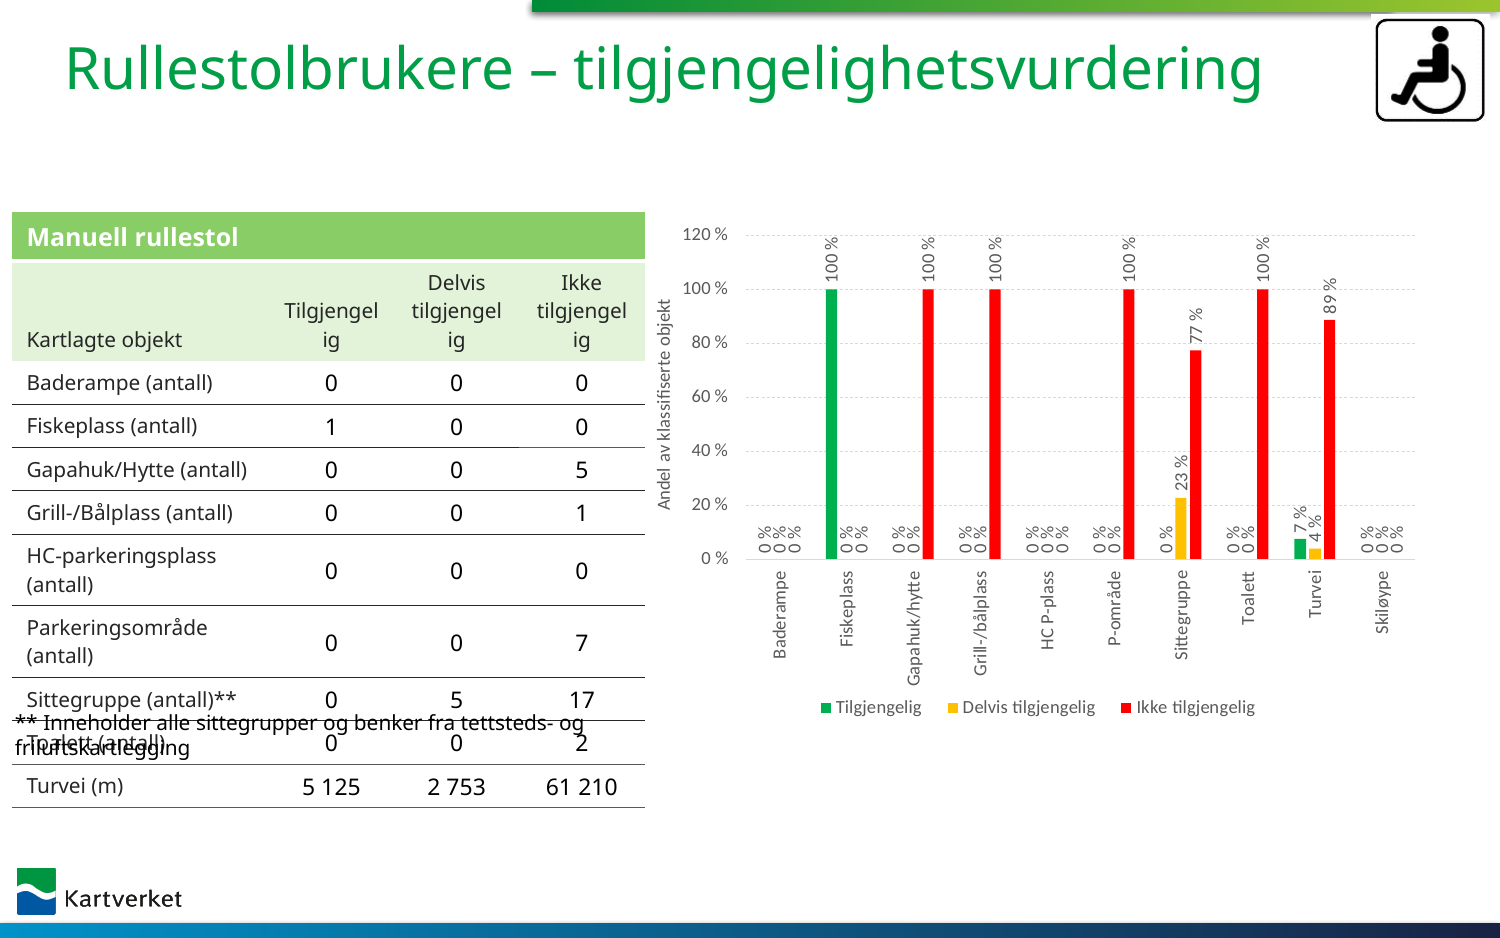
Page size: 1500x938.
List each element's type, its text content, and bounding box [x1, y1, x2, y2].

table_cell 5 [519, 448, 638, 490]
table_cell 0 [394, 448, 519, 490]
table_cell Delvis tilgjengelig [394, 263, 519, 361]
table_cell 0 [269, 606, 394, 677]
table_cell 0 [394, 606, 519, 677]
table_cell 0 [394, 361, 519, 404]
text_box Rullestolbrukere – tilgjengelighetsvurdering [49, 12, 1372, 109]
table_cell HC-parkeringsplass (antall) [12, 535, 269, 605]
table_cell Fiskeplass (antall) [12, 405, 269, 447]
table_cell 0 [519, 361, 638, 404]
table_cell Tilgjengelig [269, 263, 394, 361]
table_cell 0 [269, 361, 394, 404]
table_cell Gapahuk/Hytte (antall) [12, 448, 269, 490]
table_cell 17 [519, 678, 638, 702]
table_cell Baderampe (antall) [12, 361, 269, 404]
table_cell 0 [519, 535, 638, 605]
picture [643, 218, 1426, 728]
table_cell Grill-/Bålplass (antall) [12, 491, 269, 534]
text_box ** Inneholder alle sittegrupper og benker fra tettsteds- og friluftskartlegging [0, 702, 745, 768]
table_cell Turvei (m) [12, 768, 269, 807]
table_cell Kartlagte objekt [12, 263, 269, 361]
table_cell 5 [394, 678, 519, 702]
table_cell 1 [269, 405, 394, 447]
table_cell 0 [394, 491, 519, 534]
table_cell 2 753 [394, 768, 519, 807]
table_cell 0 [269, 535, 394, 605]
table_cell 7 [519, 606, 638, 677]
table_cell 0 [269, 448, 394, 490]
table_cell Ikke tilgjengelig [519, 263, 638, 361]
table_cell Sittegruppe (antall)** [12, 678, 269, 702]
table_cell 0 [519, 405, 638, 447]
picture [1371, 13, 1491, 127]
table_cell Parkeringsområde (antall) [12, 606, 269, 677]
table_header Manuell rullestol [12, 212, 645, 259]
table_cell 61 210 [519, 768, 645, 807]
table_cell 0 [269, 491, 394, 534]
table_cell 1 [519, 491, 638, 534]
table_cell 0 [394, 405, 519, 447]
table_cell 5 125 [269, 768, 394, 807]
table_cell 0 [269, 678, 394, 702]
table_cell 0 [394, 535, 519, 605]
